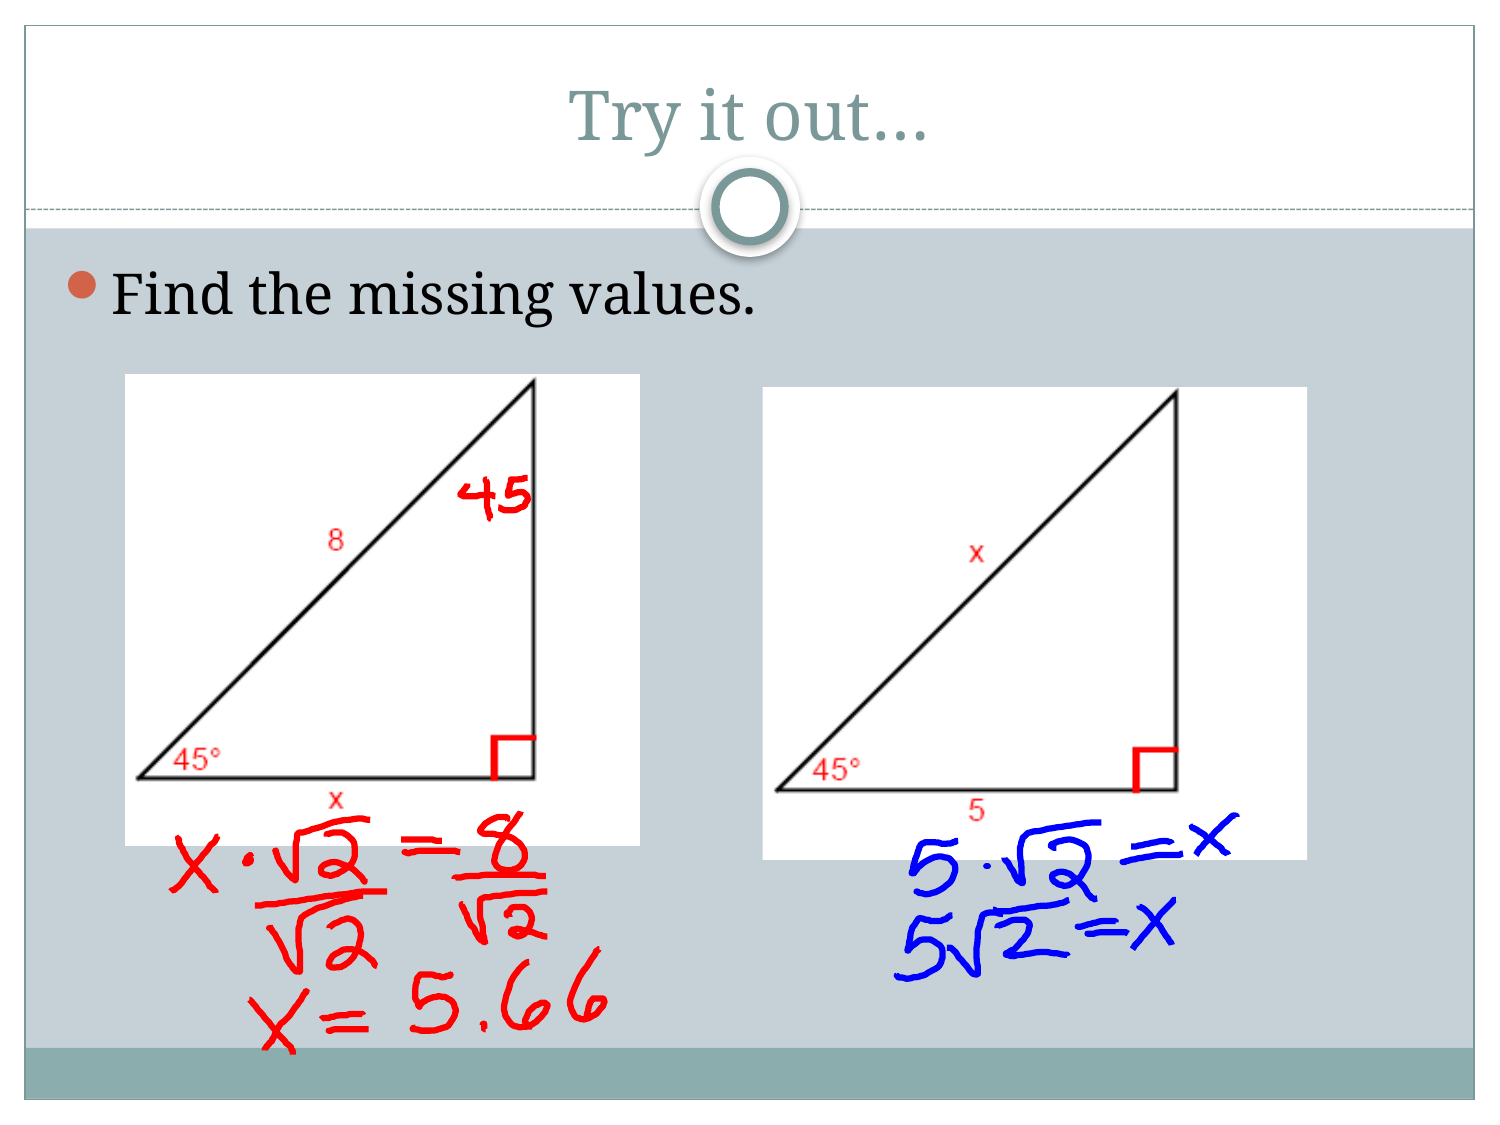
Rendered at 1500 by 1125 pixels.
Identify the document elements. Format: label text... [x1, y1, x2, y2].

text_box [268, 894, 364, 973]
text_box [1131, 899, 1176, 950]
text_box [1076, 920, 1117, 928]
text_box [493, 855, 526, 872]
title Try it out… [49, 37, 1450, 162]
text_box [254, 890, 388, 907]
picture [762, 387, 1308, 861]
text_box [249, 999, 276, 1031]
text_box [277, 1032, 294, 1055]
text_box [194, 865, 217, 893]
text_box [1086, 931, 1129, 935]
text_box [996, 918, 1069, 957]
text_box [264, 990, 308, 1051]
text_box [503, 961, 549, 1029]
text_box [1051, 870, 1098, 900]
text_box [505, 906, 548, 938]
text_box [184, 855, 195, 866]
text_box [993, 899, 1070, 912]
text_box [276, 855, 297, 881]
text_box [244, 855, 253, 865]
text_box [320, 855, 366, 883]
text_box [170, 855, 204, 893]
text_box [320, 1013, 364, 1021]
text_box [327, 1028, 369, 1032]
text_box [915, 870, 956, 895]
text_box [896, 914, 953, 980]
text_box [1011, 870, 1024, 884]
text_box [411, 973, 457, 1032]
text_box [327, 917, 378, 969]
picture [124, 374, 641, 846]
text_box [1138, 905, 1155, 923]
text_box [569, 948, 606, 1021]
text_box [460, 890, 548, 943]
text_box [1155, 922, 1173, 946]
text_box [946, 911, 1004, 976]
list Find the missing values. [49, 250, 1445, 1001]
text_box [453, 873, 546, 879]
